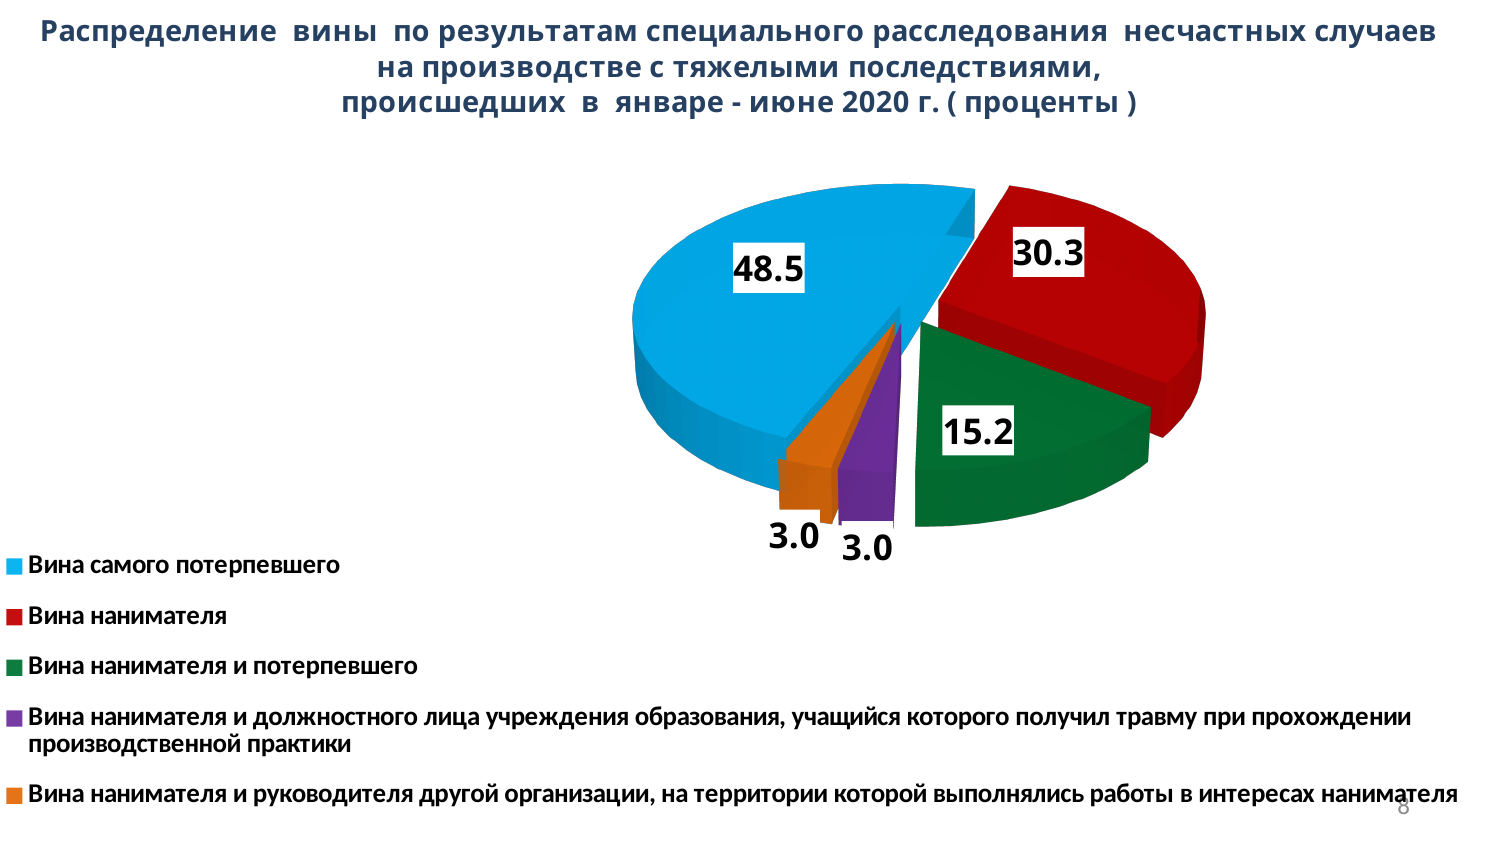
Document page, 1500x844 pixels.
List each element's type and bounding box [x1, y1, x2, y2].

chart [5, 8, 1500, 844]
